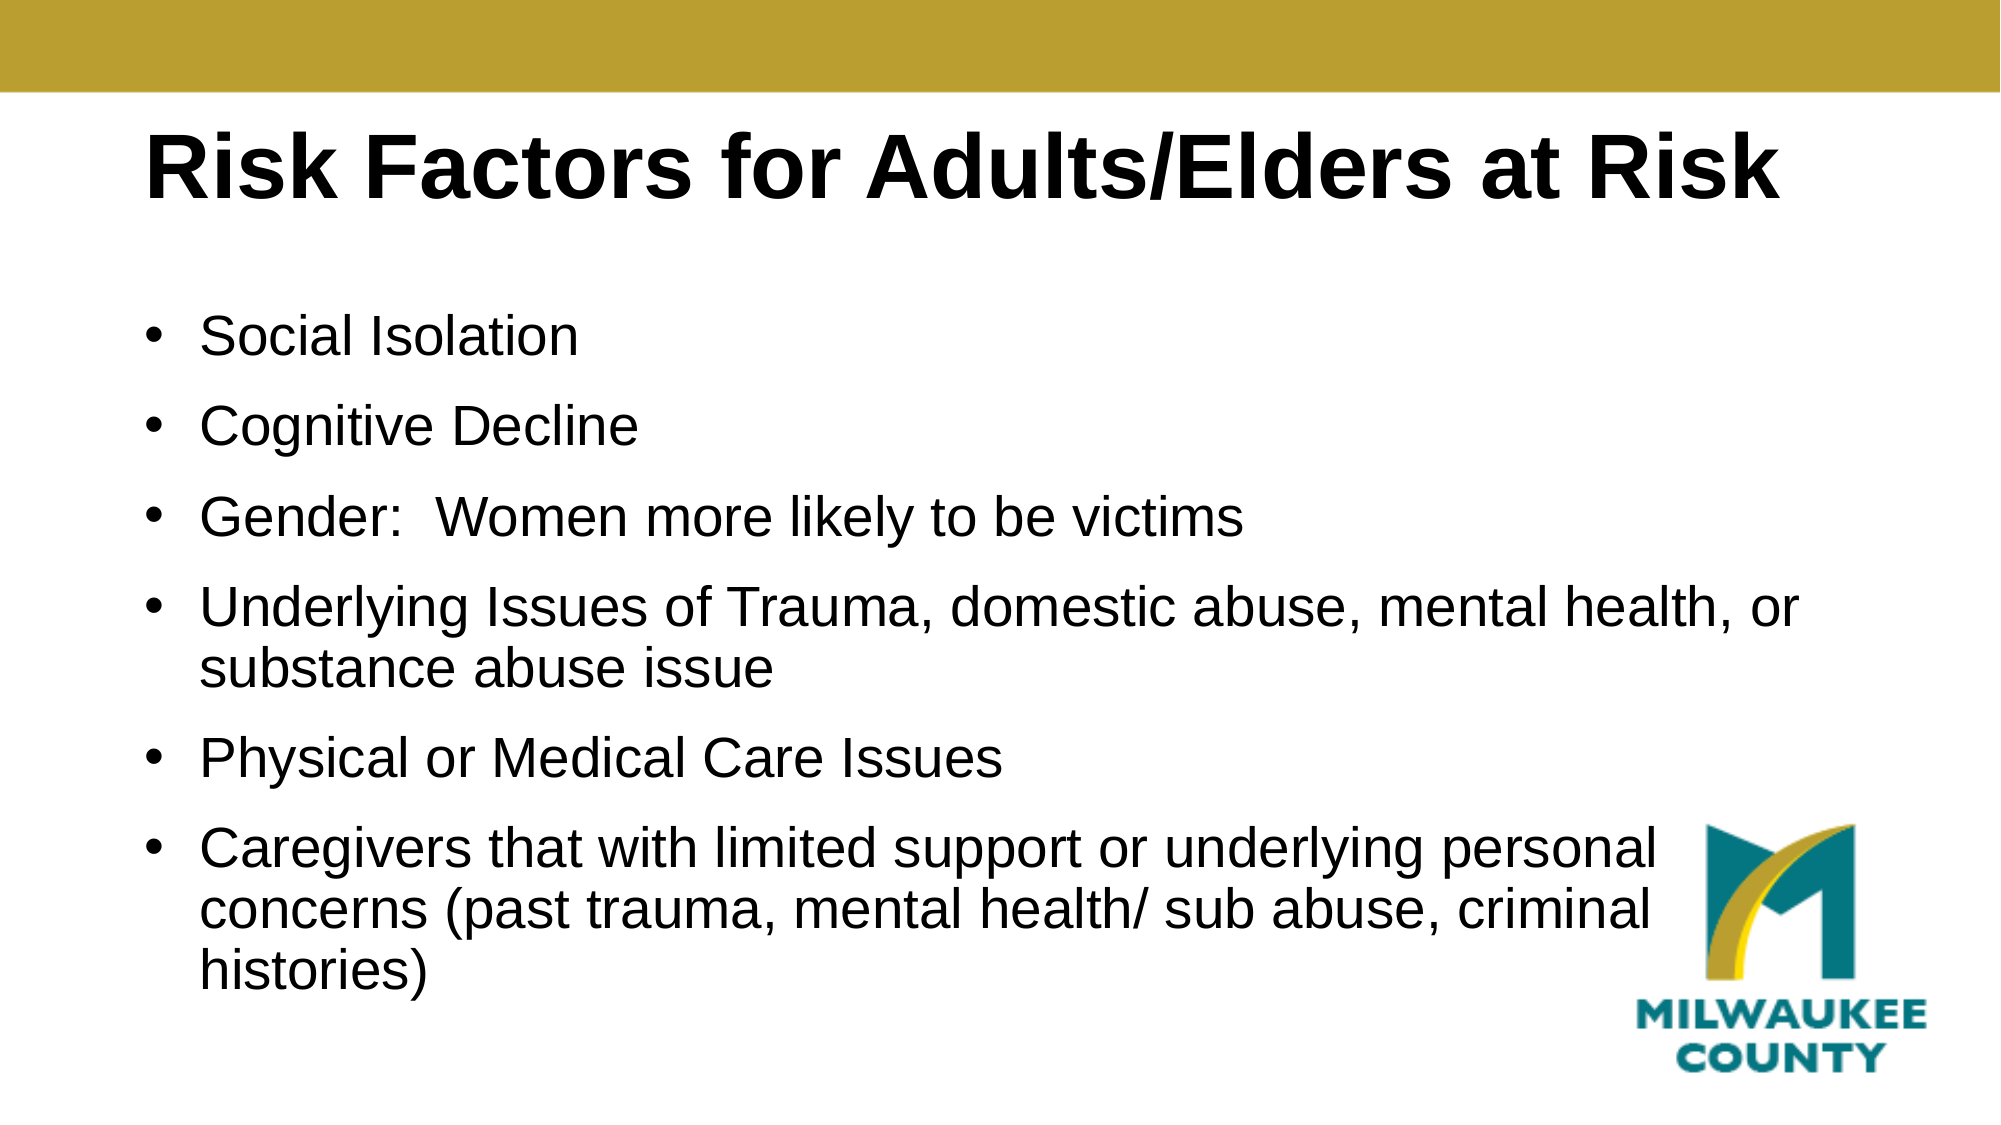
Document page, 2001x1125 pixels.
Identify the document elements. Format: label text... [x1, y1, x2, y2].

list Social Isolation Cognitive Decline Gender: Women more likely to be victims Underlying Issues of Trauma, domestic abuse, mental health, or substance abuse issue Physical or Medical Care Issues Caregivers that with limited support or underlying personal concerns (past trauma, mental health/ sub abuse, criminal histories) [136, 298, 1863, 1014]
title Risk Factors for Adults/Elders at Risk [136, 59, 1863, 278]
picture [0, 0, 2000, 1125]
